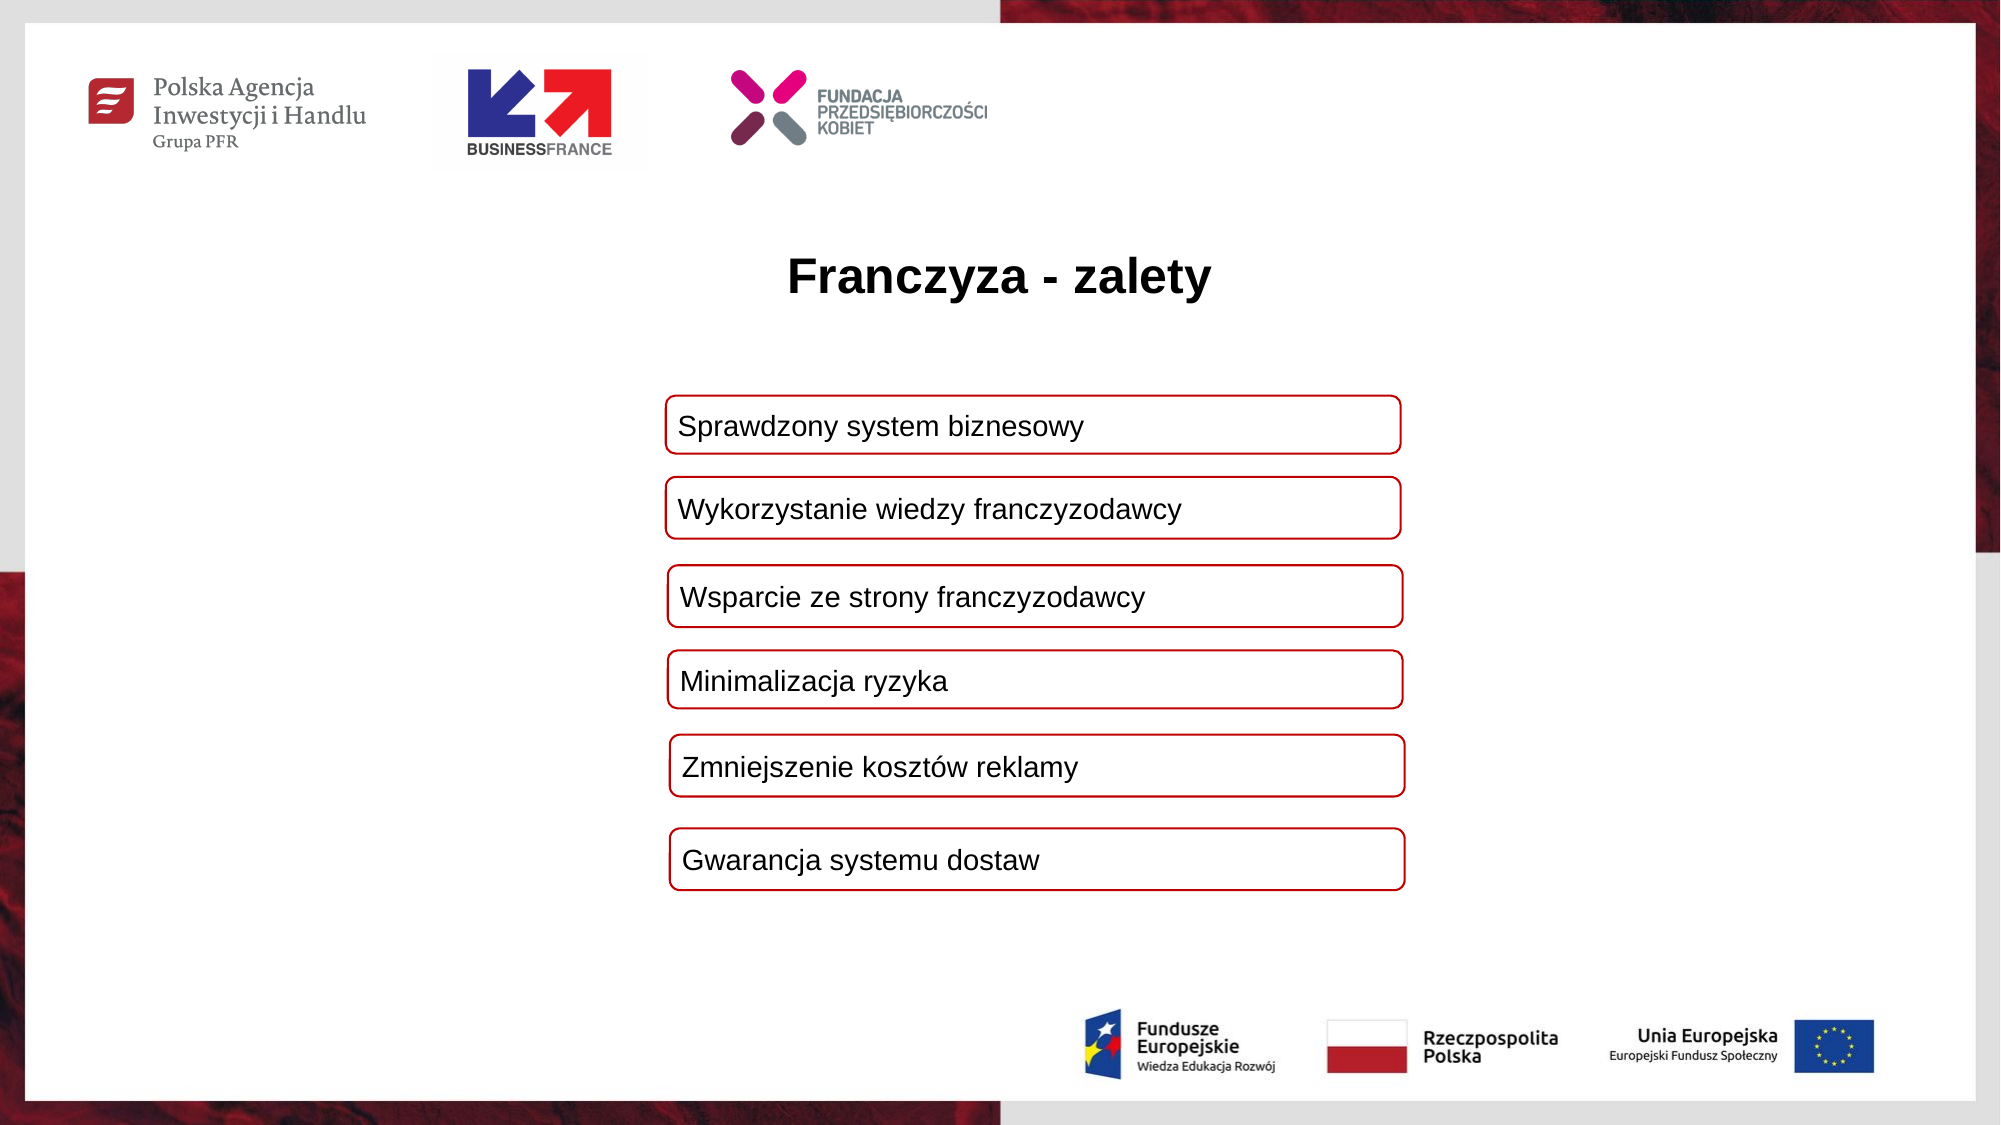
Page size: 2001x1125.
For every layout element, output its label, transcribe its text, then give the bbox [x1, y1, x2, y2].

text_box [669, 828, 1405, 891]
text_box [665, 476, 1401, 539]
title Franczyza - zalety [137, 168, 1863, 387]
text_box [669, 734, 1405, 797]
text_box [665, 395, 1401, 454]
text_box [667, 565, 1403, 628]
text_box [667, 650, 1403, 709]
picture [0, 0, 2001, 1125]
